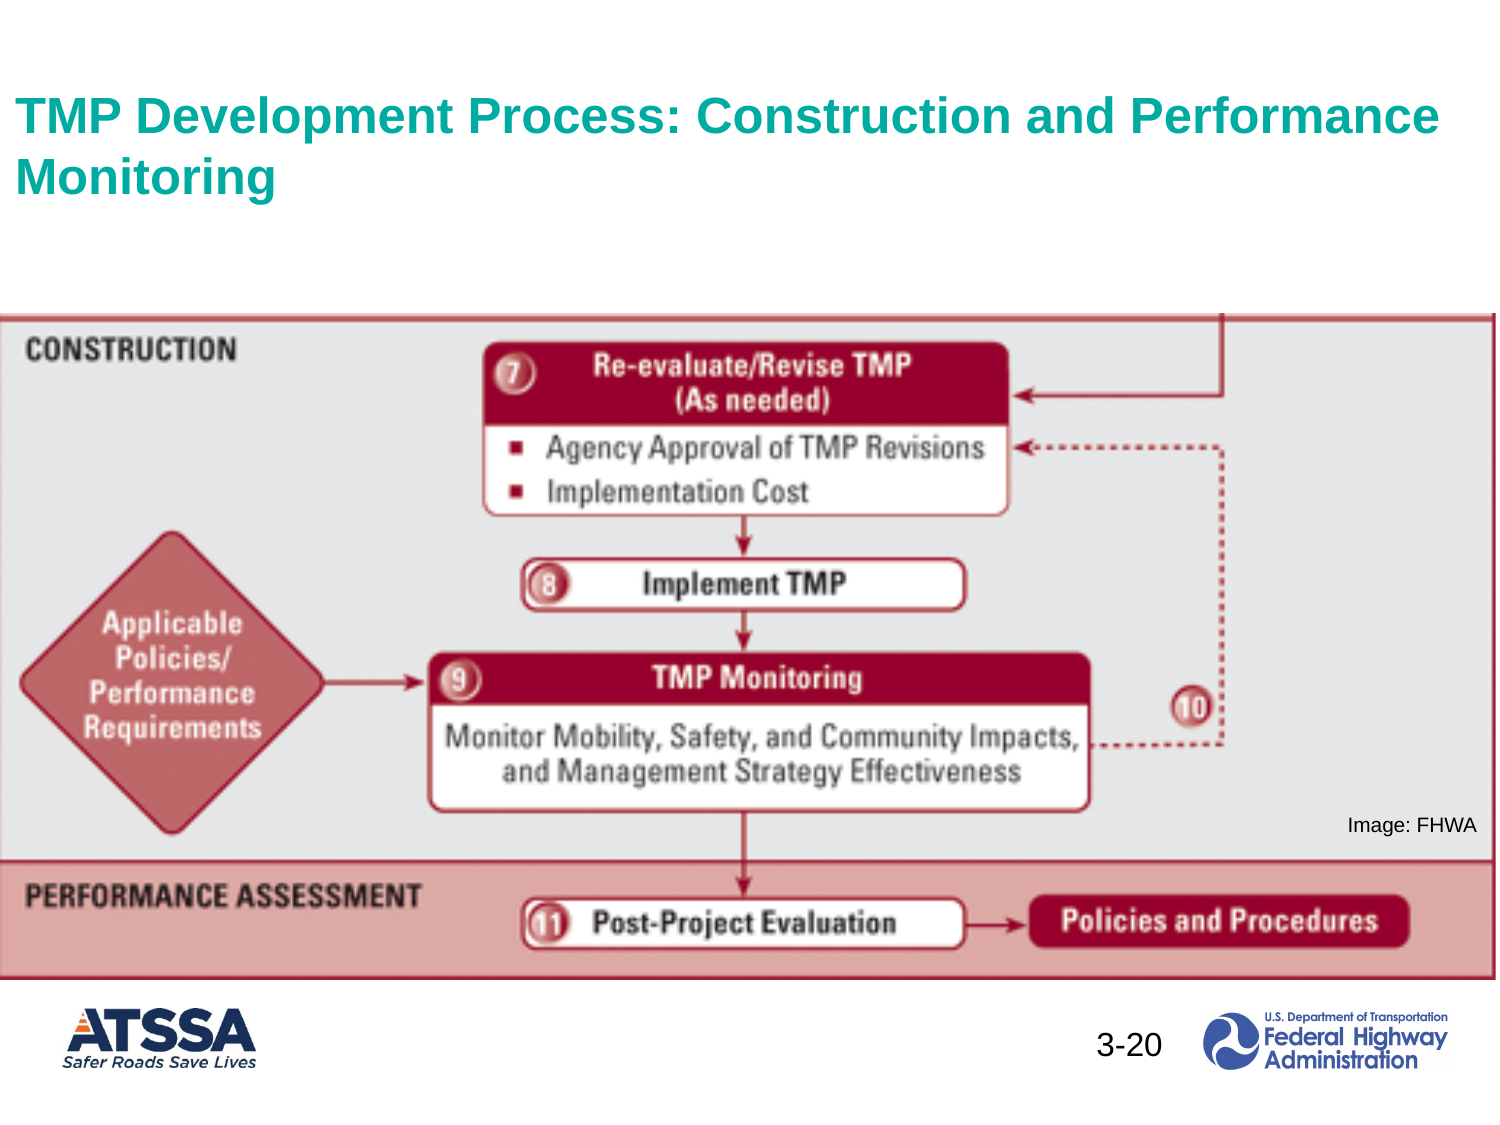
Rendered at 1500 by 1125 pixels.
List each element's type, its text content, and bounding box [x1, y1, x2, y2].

title TMP Development Process: Construction and Performance Monitoring [0, 75, 1500, 213]
picture [62, 1008, 256, 1068]
picture [0, 313, 1496, 997]
picture [1200, 1008, 1450, 1072]
